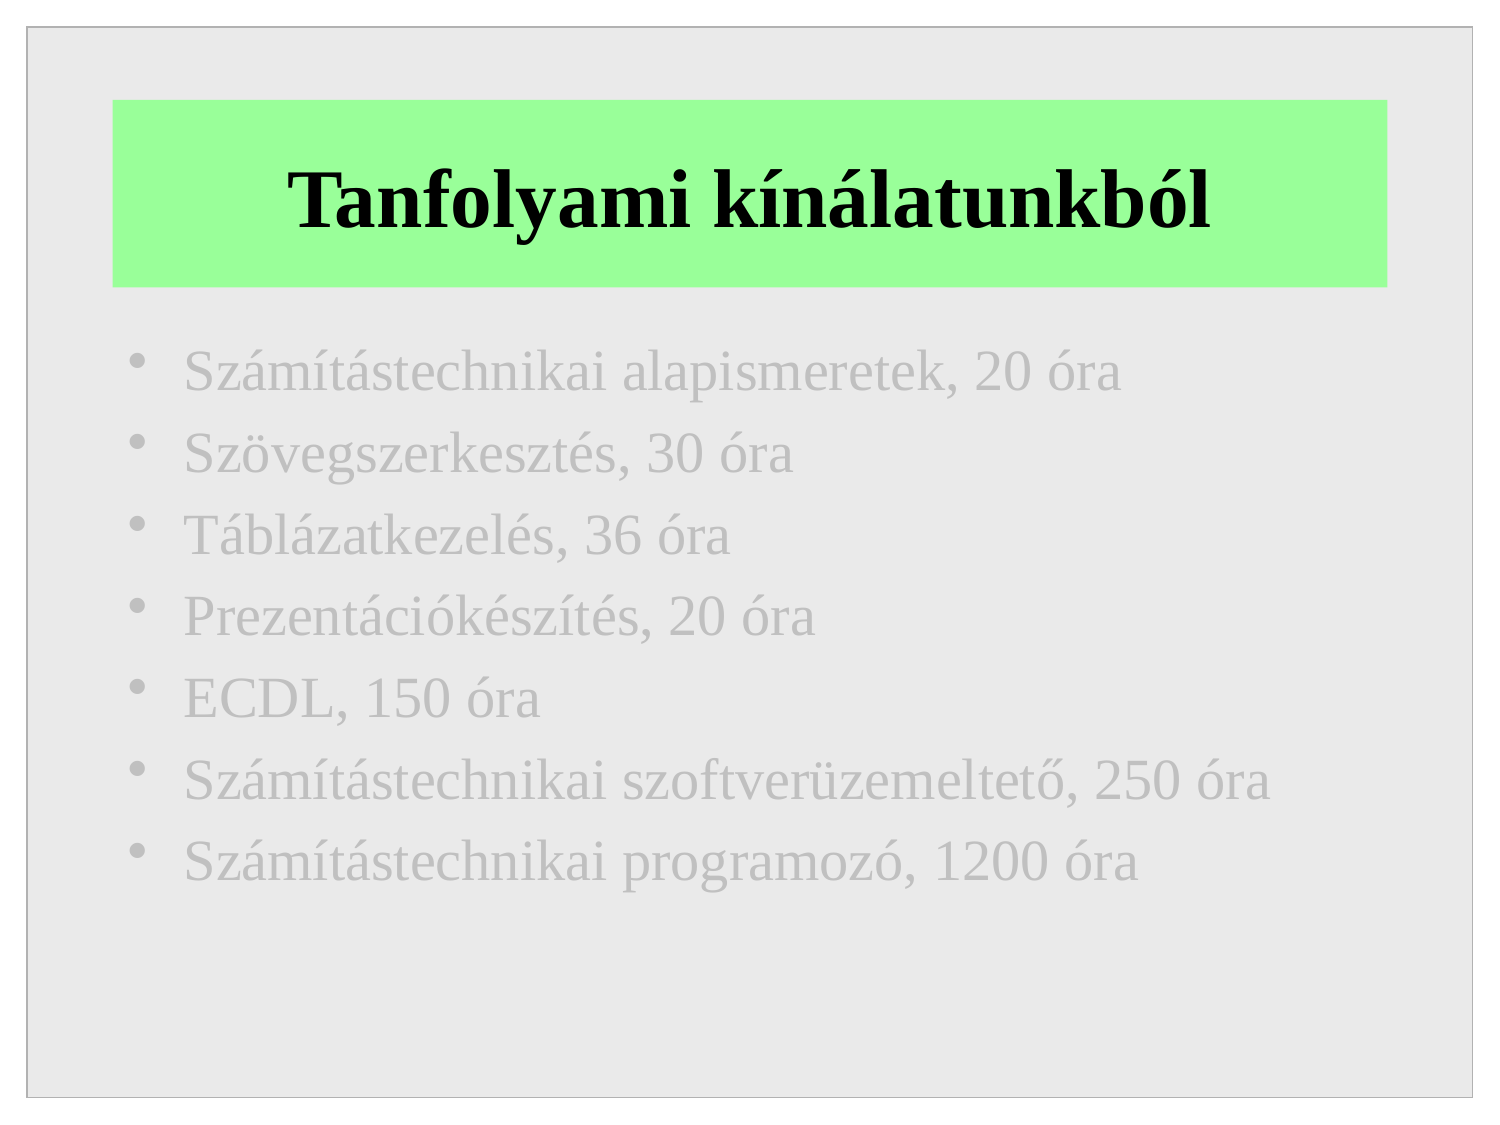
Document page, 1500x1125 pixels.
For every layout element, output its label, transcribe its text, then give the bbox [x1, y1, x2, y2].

list Számítástechnikai alapismeretek, 20 óra Szövegszerkesztés, 30 óra Táblázatkezelés, 36 óra Prezentációkészítés, 20 óra ECDL, 150 óra Számítástechnikai szoftverüzemeltető, 250 óra Számítástechnikai programozó, 1200 óra [112, 324, 1388, 1001]
title Tanfolyami kínálatunkból [112, 99, 1388, 288]
